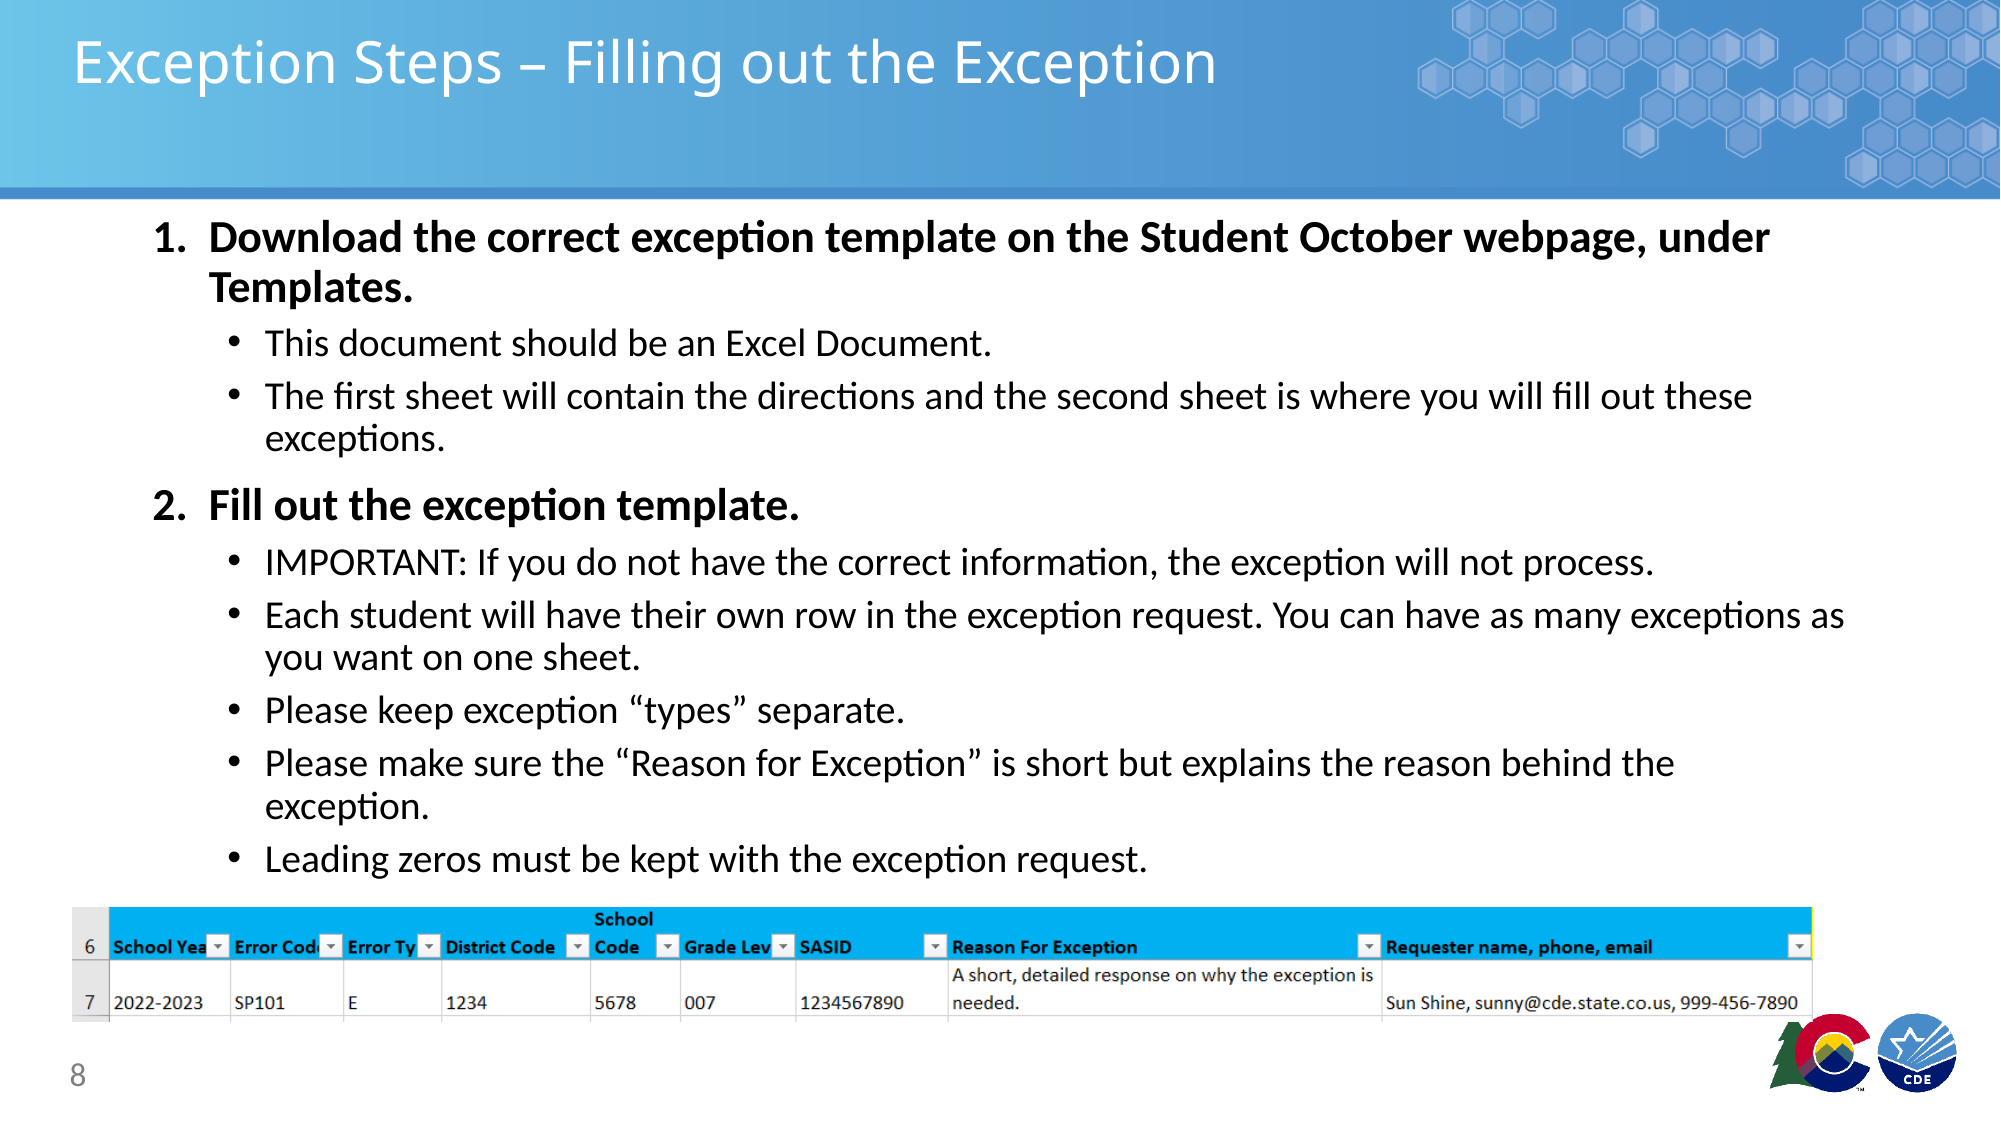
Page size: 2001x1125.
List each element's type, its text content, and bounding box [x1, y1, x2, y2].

picture [633, 917, 641, 924]
picture [924, 934, 947, 957]
picture [301, 945, 309, 952]
picture [417, 934, 441, 957]
picture [406, 945, 414, 956]
picture [847, 942, 851, 952]
picture [711, 945, 718, 952]
slide_number 8 [54, 1042, 505, 1103]
picture [566, 934, 589, 957]
picture [599, 918, 609, 924]
picture [762, 934, 795, 957]
picture [1358, 934, 1381, 957]
picture [1546, 941, 1554, 952]
picture [283, 942, 287, 952]
picture [1569, 945, 1577, 952]
list Download the correct exception template on the Student October webpage, under Templates. This document should be an Excel Document. The first sheet will contain the directions and the second sheet is where you will fill out these exceptions. Fill out the exception template. IMPORTANT: If you do not have the correct information, the exception will not process. Each student will have their own row in the exception request. You can have as many exceptions as you want on one sheet. Please keep exception “types” separate. Please make sure the “Reason for Exception” is short but explains the reason behind the exception. Leading zeros must be kept with the exception request. [137, 205, 1863, 920]
picture [152, 945, 160, 952]
picture [1088, 945, 1096, 956]
picture [453, 942, 457, 952]
title Exception Steps – Filling out the Exception [72, 33, 1396, 182]
picture [622, 918, 629, 924]
picture [1580, 945, 1588, 952]
picture [0, 0, 2000, 200]
picture [656, 934, 679, 957]
picture [181, 942, 185, 952]
picture [1037, 945, 1045, 952]
picture [1404, 945, 1412, 952]
picture [72, 907, 1957, 1093]
picture [1502, 945, 1508, 952]
picture [459, 945, 466, 952]
picture [140, 945, 148, 952]
picture [204, 934, 229, 957]
picture [685, 942, 690, 952]
picture [1514, 946, 1521, 952]
picture [615, 913, 619, 924]
picture [595, 942, 599, 952]
picture [511, 942, 515, 952]
picture [312, 934, 342, 957]
picture [812, 942, 821, 952]
